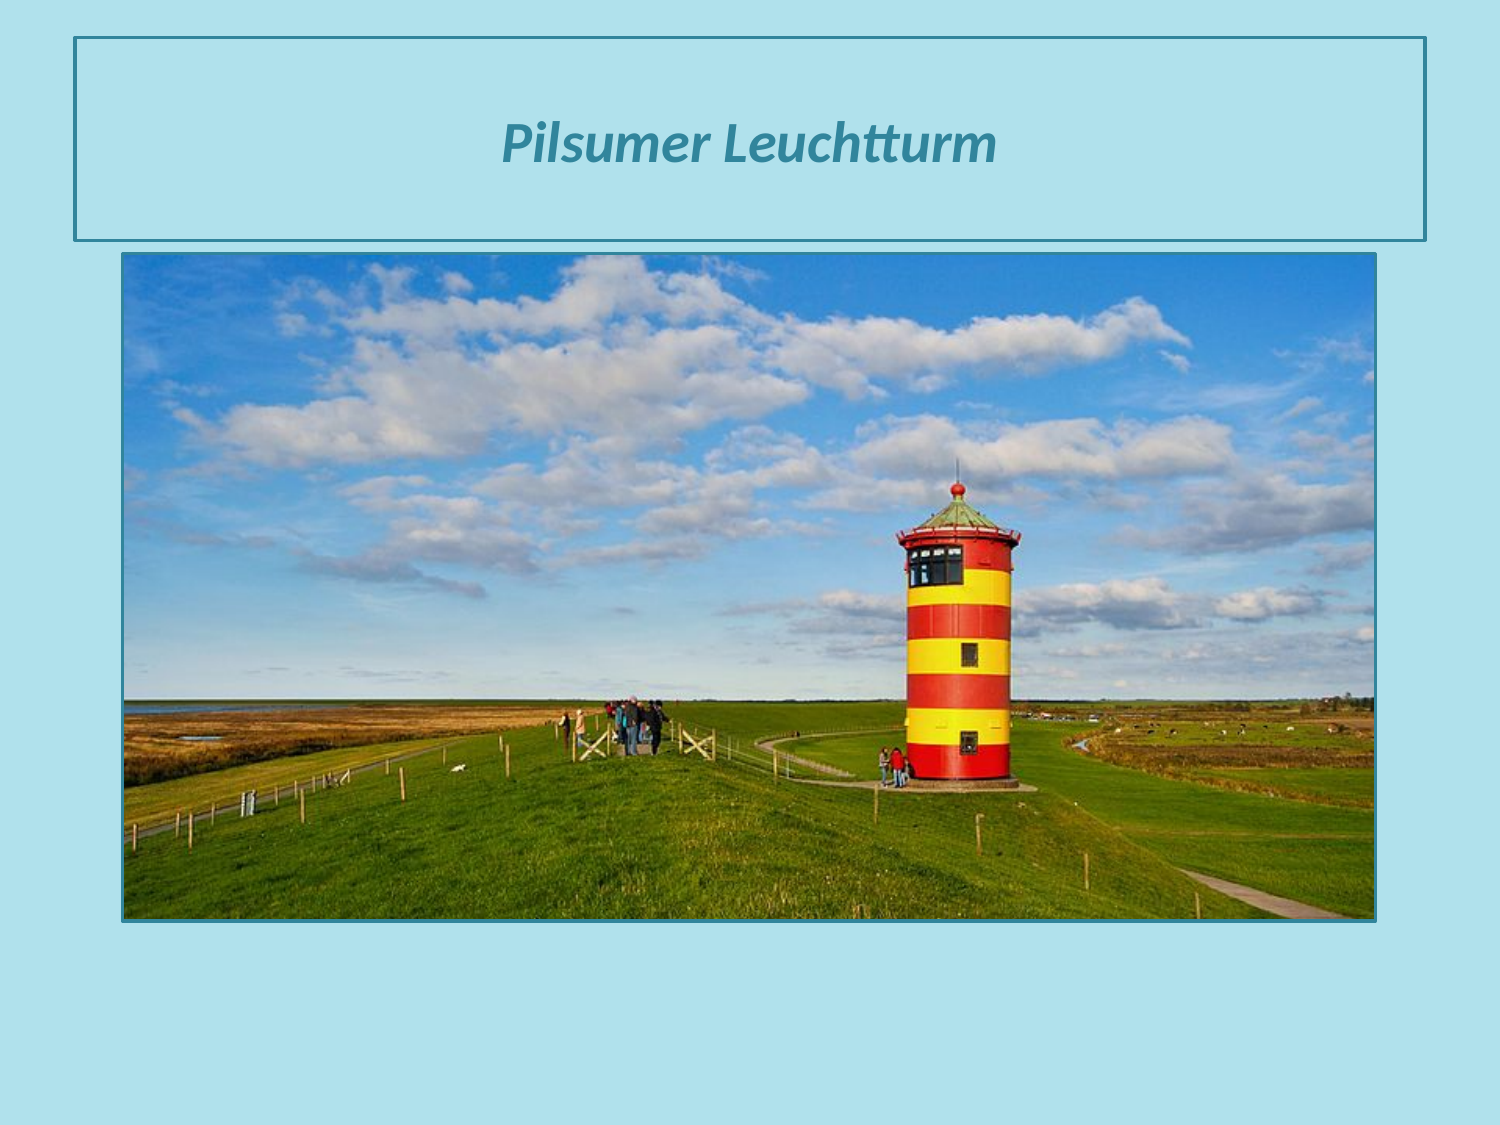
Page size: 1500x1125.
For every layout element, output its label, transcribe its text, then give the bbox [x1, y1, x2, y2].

title Pilsumer Leuchtturm [75, 37, 1425, 241]
picture [123, 255, 1375, 920]
